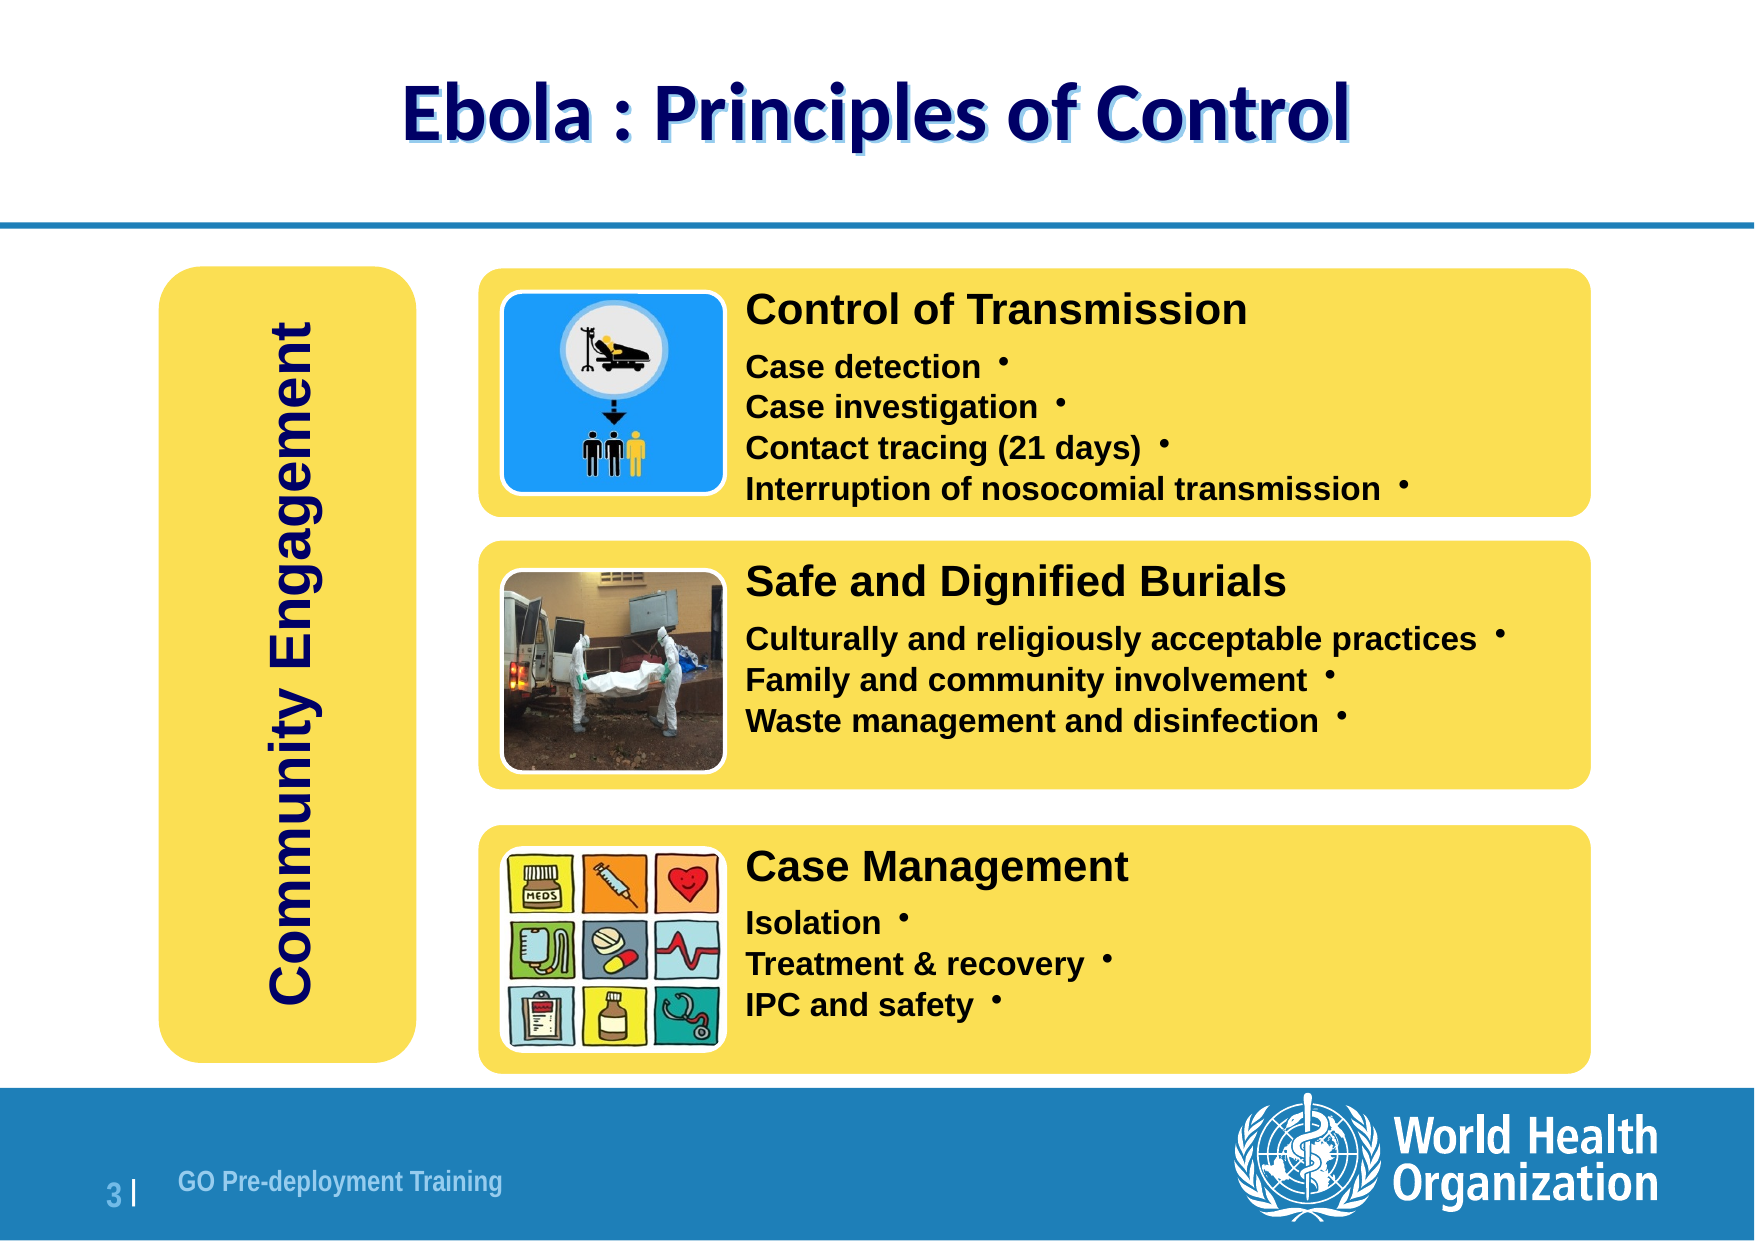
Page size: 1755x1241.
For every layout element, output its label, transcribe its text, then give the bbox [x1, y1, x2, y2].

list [476, 266, 1594, 1077]
text_box Community Engagement [158, 266, 417, 1063]
title Ebola : Principles of Control [0, 18, 1755, 196]
